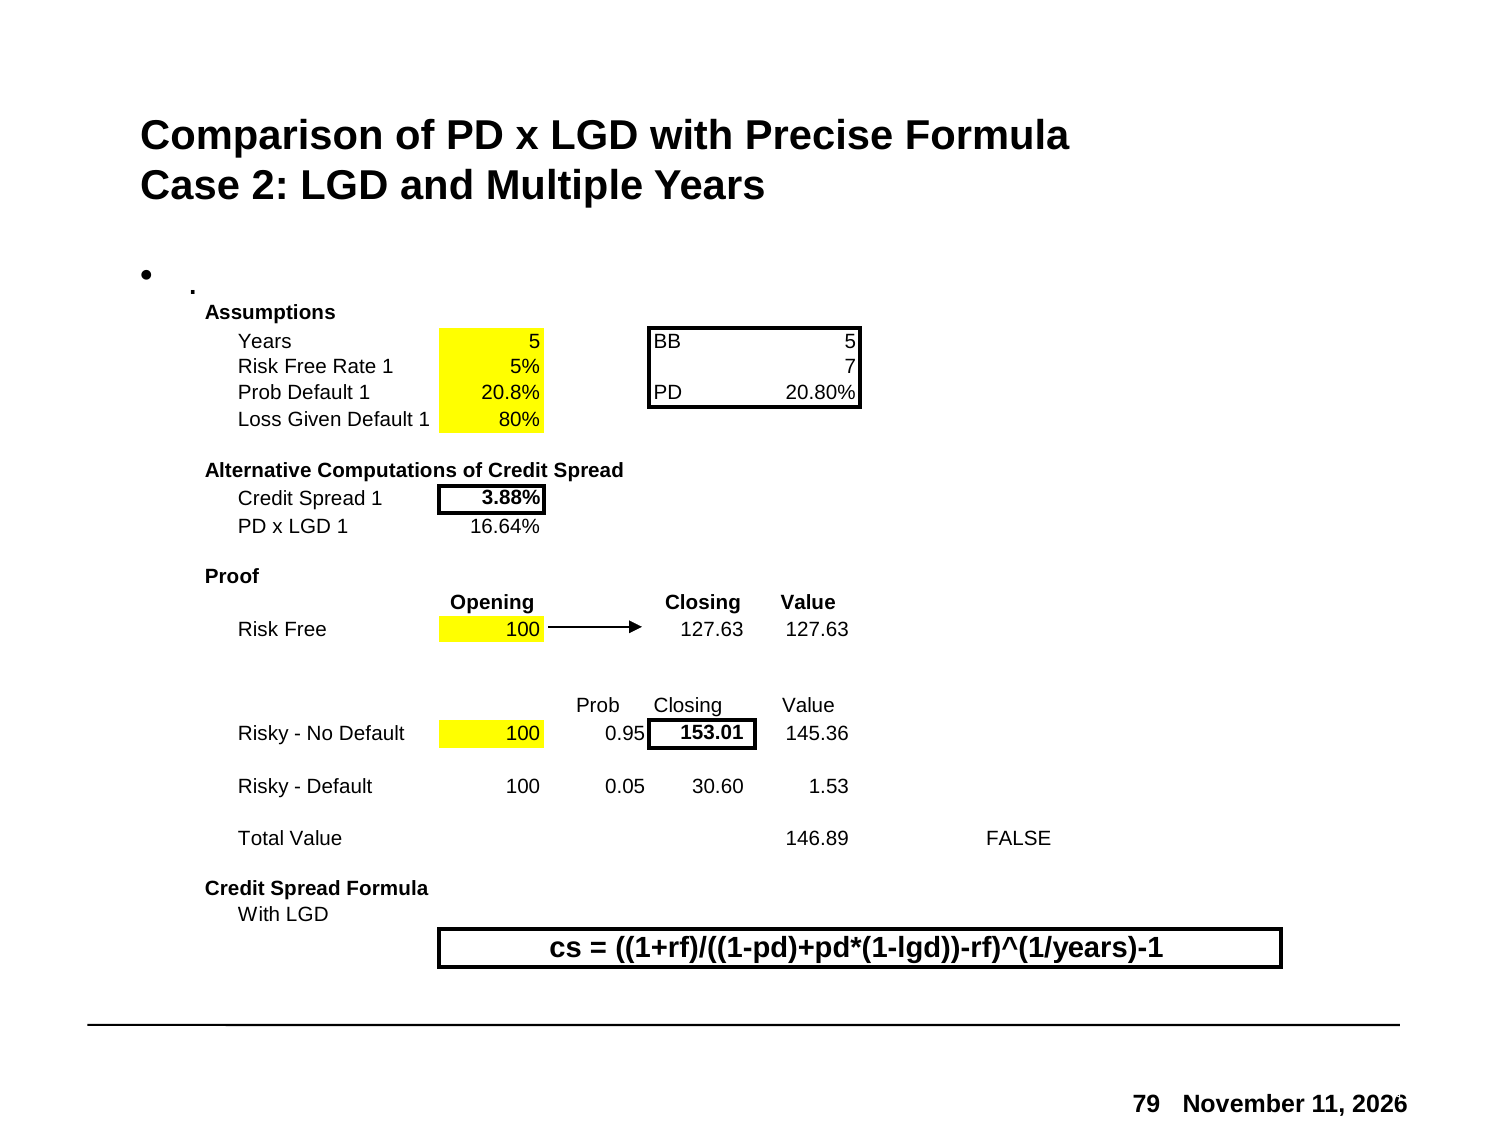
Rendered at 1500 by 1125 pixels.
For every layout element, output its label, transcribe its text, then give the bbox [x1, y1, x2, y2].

picture [199, 299, 1388, 995]
list . [124, 249, 1426, 1013]
title Comparison of PD x LGD with Precise Formula Case 2: LGD and Multiple Years [124, 99, 1401, 226]
